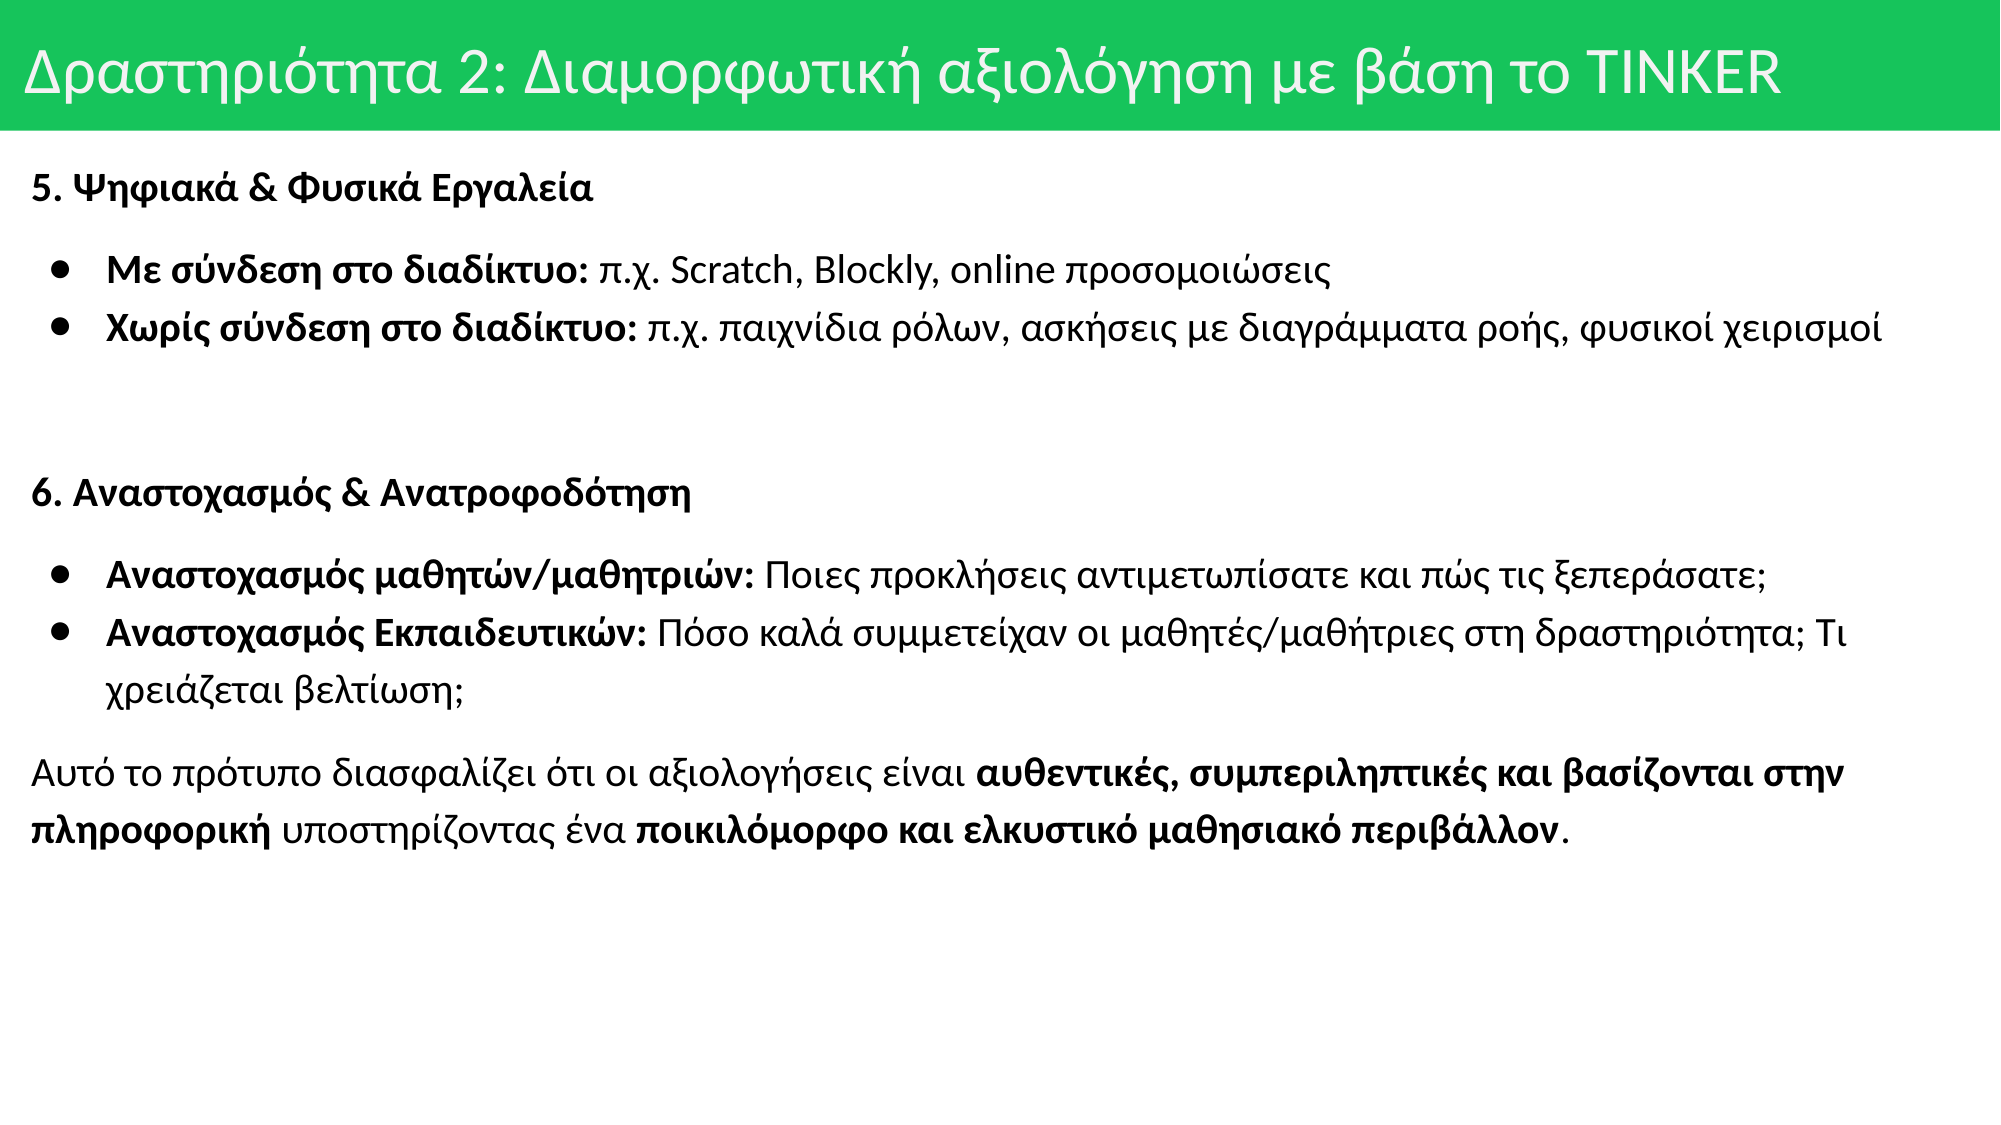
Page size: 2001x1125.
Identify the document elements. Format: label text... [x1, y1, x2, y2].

title Δραστηριότητα 2: Διαμορφωτική αξιολόγηση με βάση το TINKER [16, 13, 1976, 131]
list 5. Ψηφιακά & Φυσικά Εργαλεία Με σύνδεση στο διαδίκτυο: π.χ. Scratch, Blockly, online προσομοιώσεις Χωρίς σύνδεση στο διαδίκτυο: π.χ. παιχνίδια ρόλων, ασκήσεις με διαγράμματα ροής, φυσικοί χειρισμοί 6. Αναστοχασμός & Ανατροφοδότηση Αναστοχασμός μαθητών/μαθητριών: Ποιες προκλήσεις αντιμετωπίσατε και πώς τις ξεπεράσατε; Αναστοχασμός Εκπαιδευτικών: Πόσο καλά συμμετείχαν οι μαθητές/μαθήτριες στη δραστηριότητα; Τι χρειάζεται βελτίωση; Αυτό το πρότυπο διασφαλίζει ότι οι αξιολογήσεις είναι αυθεντικές, συμπεριληπτικές και βασίζονται στην πληροφορική υποστηρίζοντας ένα ποικιλόμορφο και ελκυστικό μαθησιακό περιβάλλον. [16, 144, 1976, 1108]
